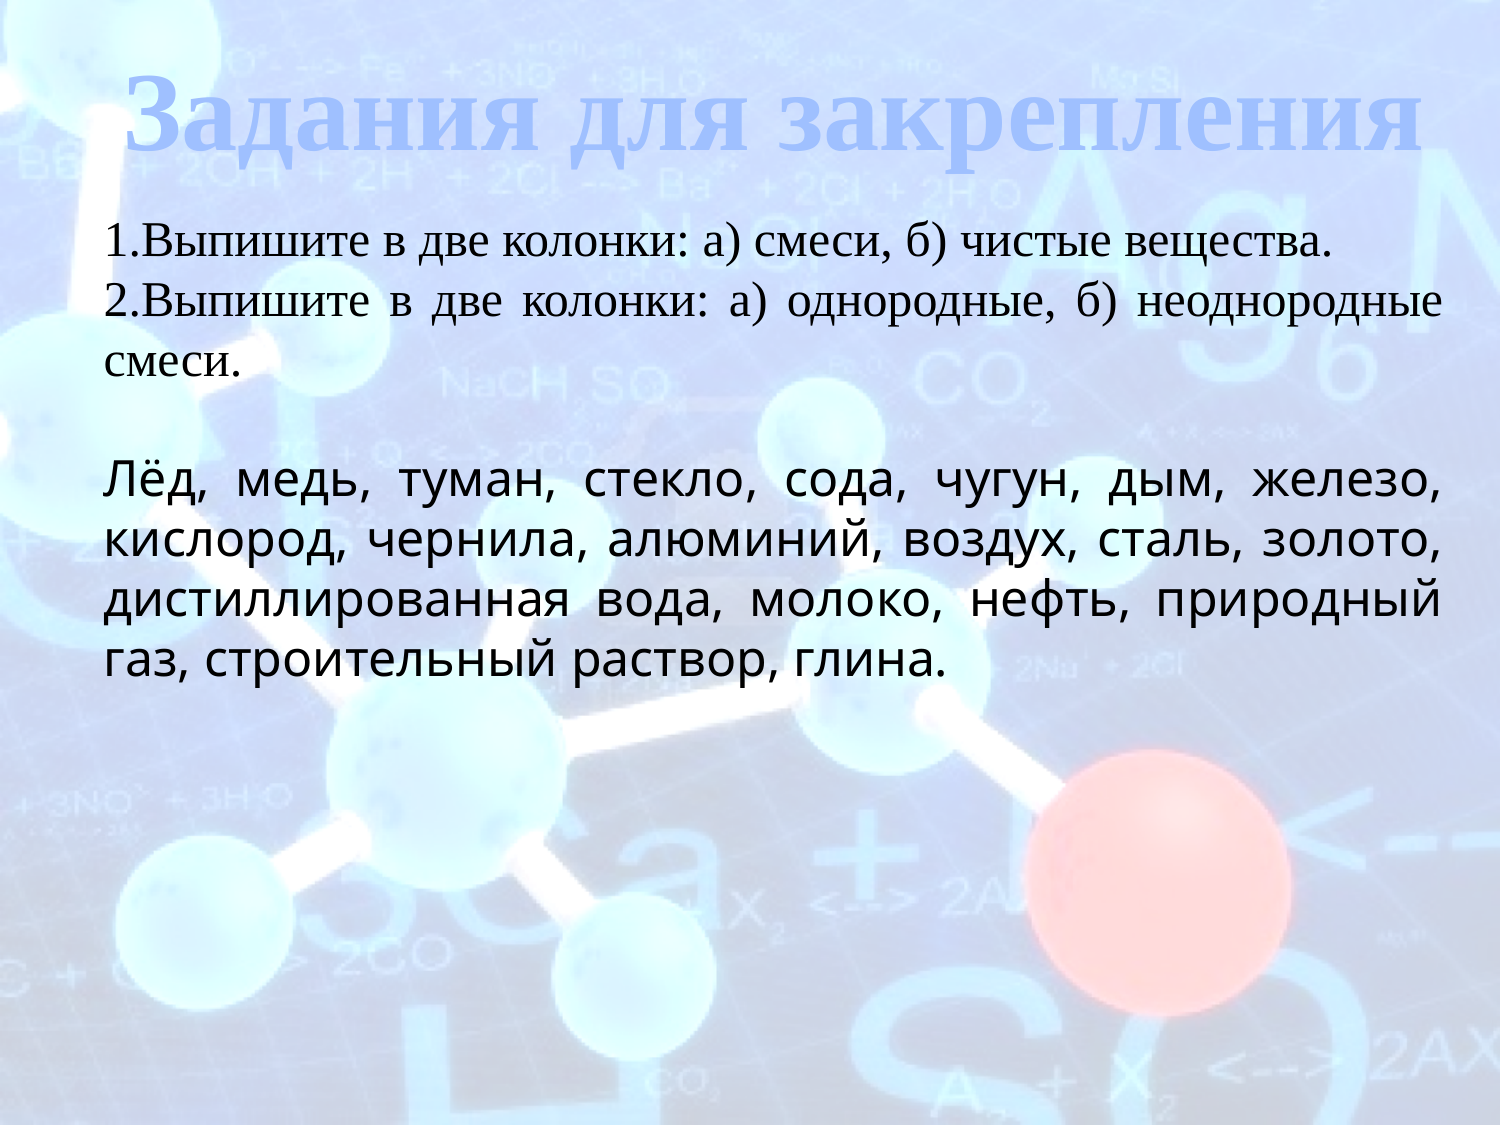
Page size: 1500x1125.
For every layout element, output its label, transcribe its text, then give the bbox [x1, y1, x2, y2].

text_box Задания для закрепления [107, 30, 1441, 181]
picture [0, 0, 1500, 1125]
text_box 1.Выпишите в две колонки: а) смеси, б) чистые вещества. 2.Выпишите в две колонки: а) однородные, б) неоднородные смеси. Лёд, медь, туман, стекло, сода, чугун, дым, железо, кислород, чернила, алюминий, воздух, сталь, золото, дистиллированная вода, молоко, нефть, природный газ, строительный раствор, глина. [88, 198, 1459, 694]
